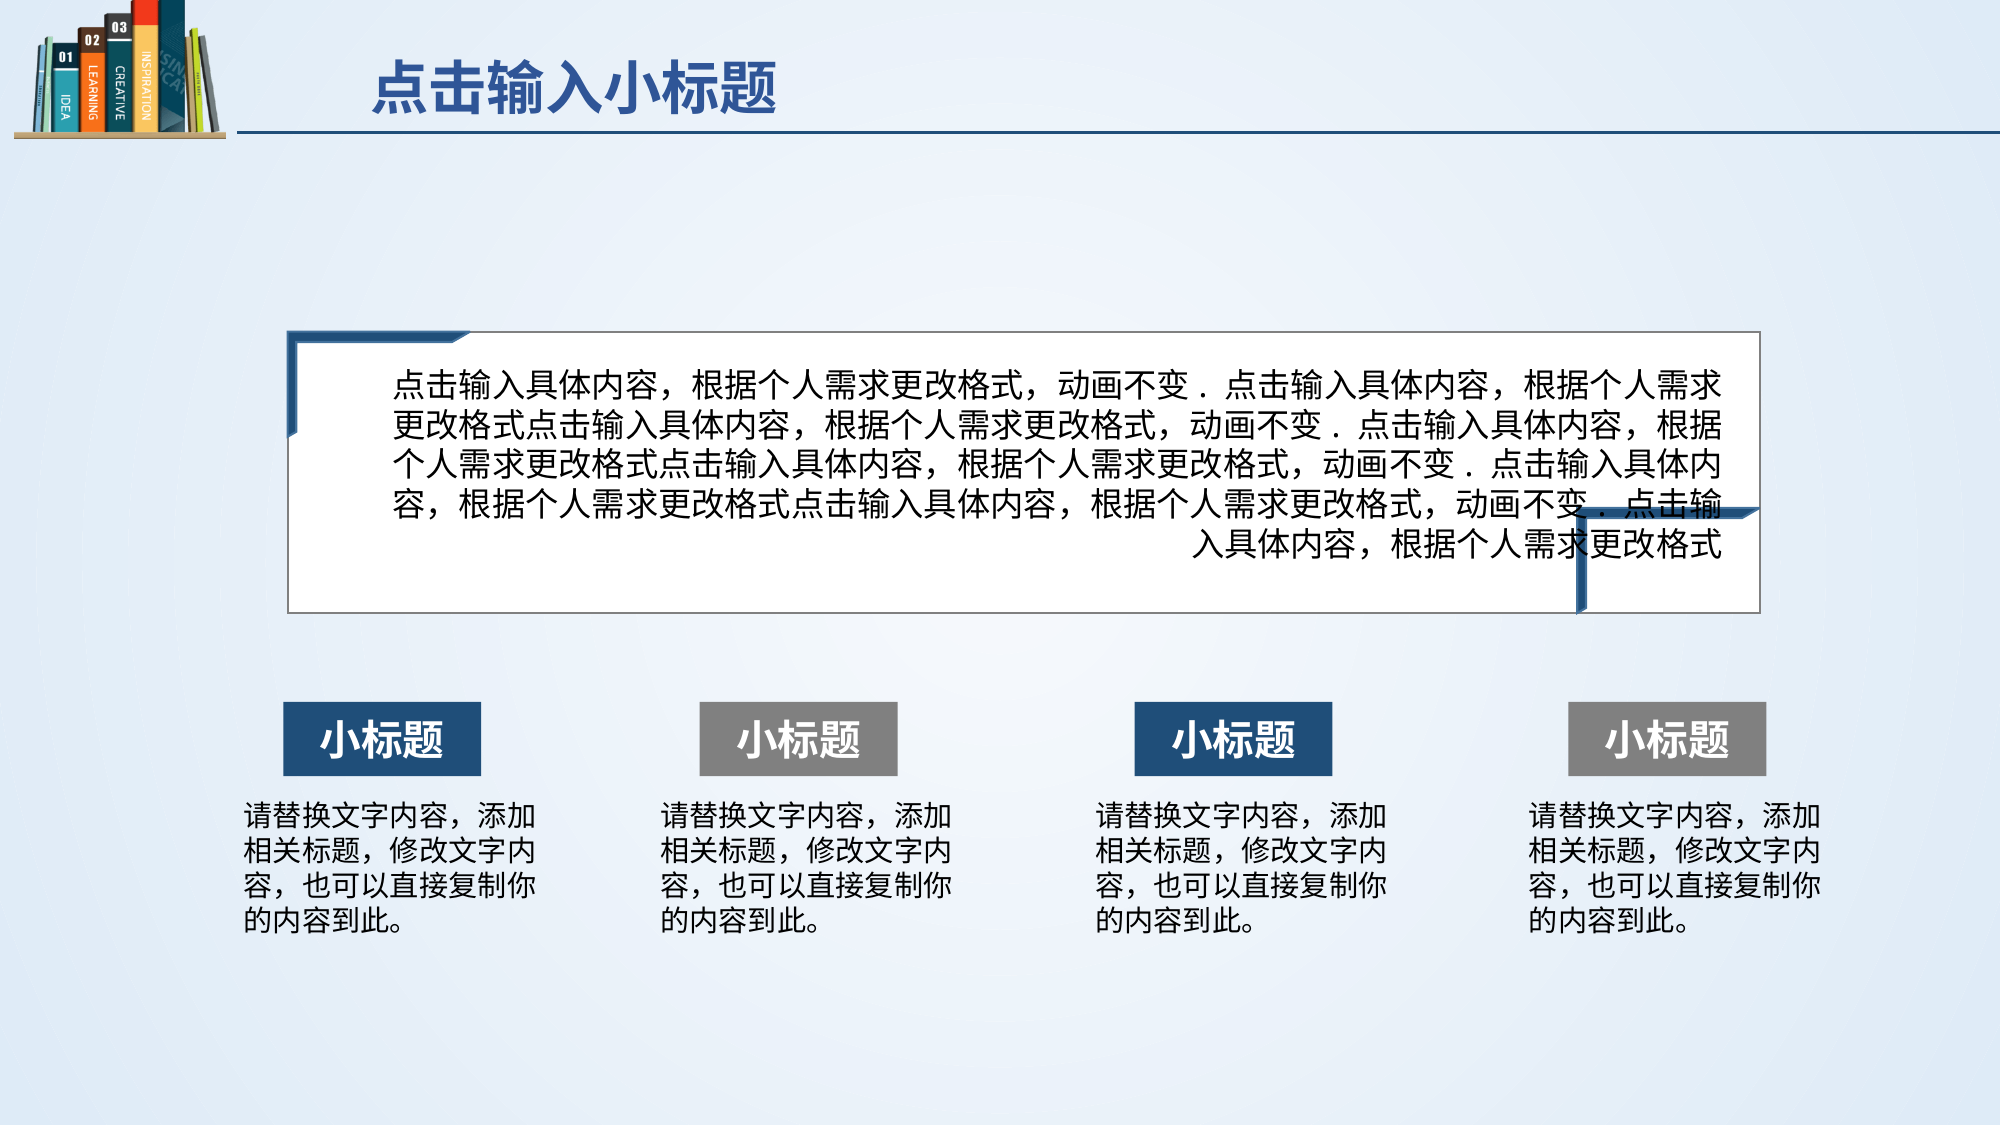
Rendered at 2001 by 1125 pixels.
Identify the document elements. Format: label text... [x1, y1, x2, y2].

text_box 小标题 [1134, 701, 1333, 777]
text_box 请替换文字内容，添加相关标题，修改文字内容，也可以直接复制你的内容到此。 [1514, 789, 1865, 945]
text_box 小标题 [1567, 701, 1767, 777]
text_box 请替换文字内容，添加相关标题，修改文字内容，也可以直接复制你的内容到此。 [1080, 789, 1431, 945]
text_box 请替换文字内容，添加相关标题，修改文字内容，也可以直接复制你的内容到此。 [645, 789, 997, 945]
text_box 点击输入小标题 [355, 43, 812, 129]
text_box 请替换文字内容，添加相关标题，修改文字内容，也可以直接复制你的内容到此。 [229, 789, 564, 945]
picture [14, 0, 226, 139]
picture [169, 59, 175, 67]
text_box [287, 331, 1760, 614]
text_box 小标题 [699, 701, 899, 777]
text_box 小标题 [282, 701, 482, 777]
